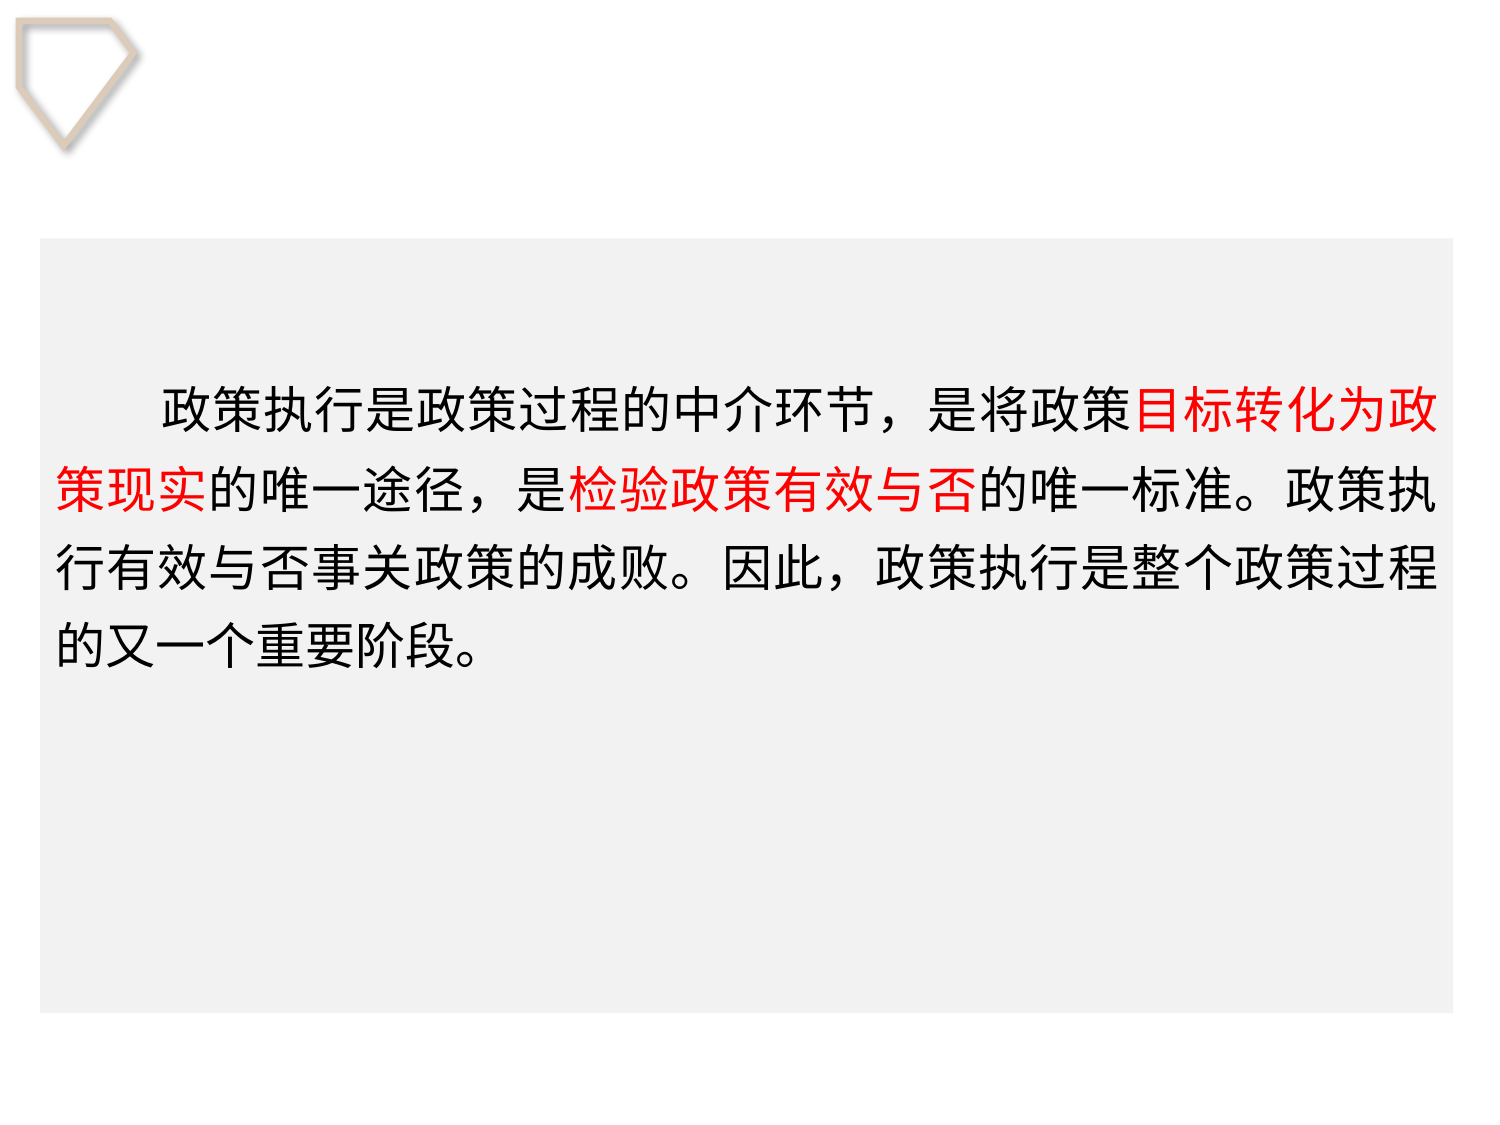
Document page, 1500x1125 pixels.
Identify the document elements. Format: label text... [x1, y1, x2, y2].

list 政策执行是政策过程的中介环节，是将政策目标转化为政策现实的唯一途径，是检验政策有效与否的唯一标准。政策执行有效与否事关政策的成败。因此，政策执行是整个政策过程的又一个重要阶段。 [40, 238, 1454, 1014]
